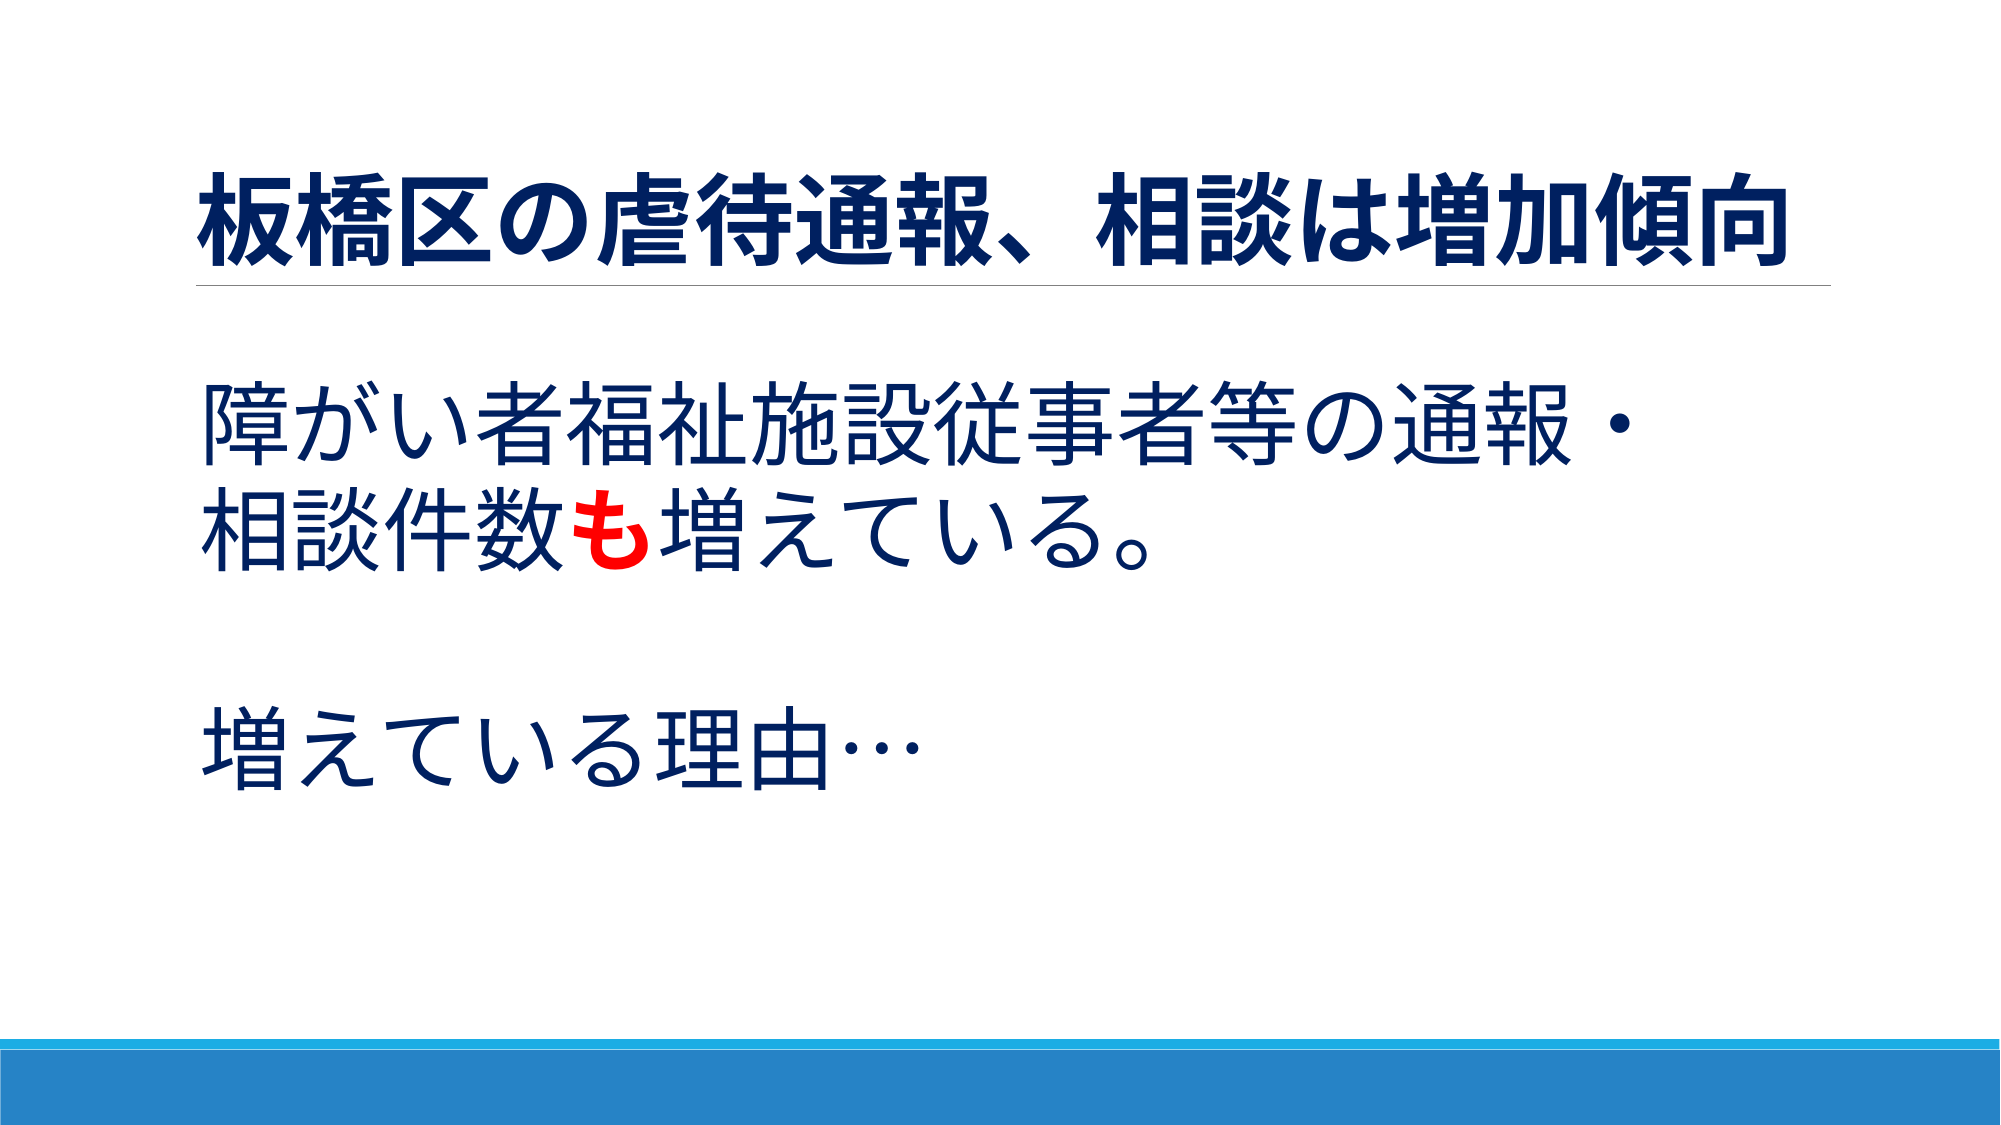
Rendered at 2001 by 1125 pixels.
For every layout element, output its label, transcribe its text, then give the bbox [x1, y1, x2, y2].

title 板橋区の虐待通報、相談は増加傾向 [180, 47, 1830, 285]
list 障がい者福祉施設従事者等の通報・ 相談件数も増えている。 増えている理由… [163, 298, 1814, 861]
